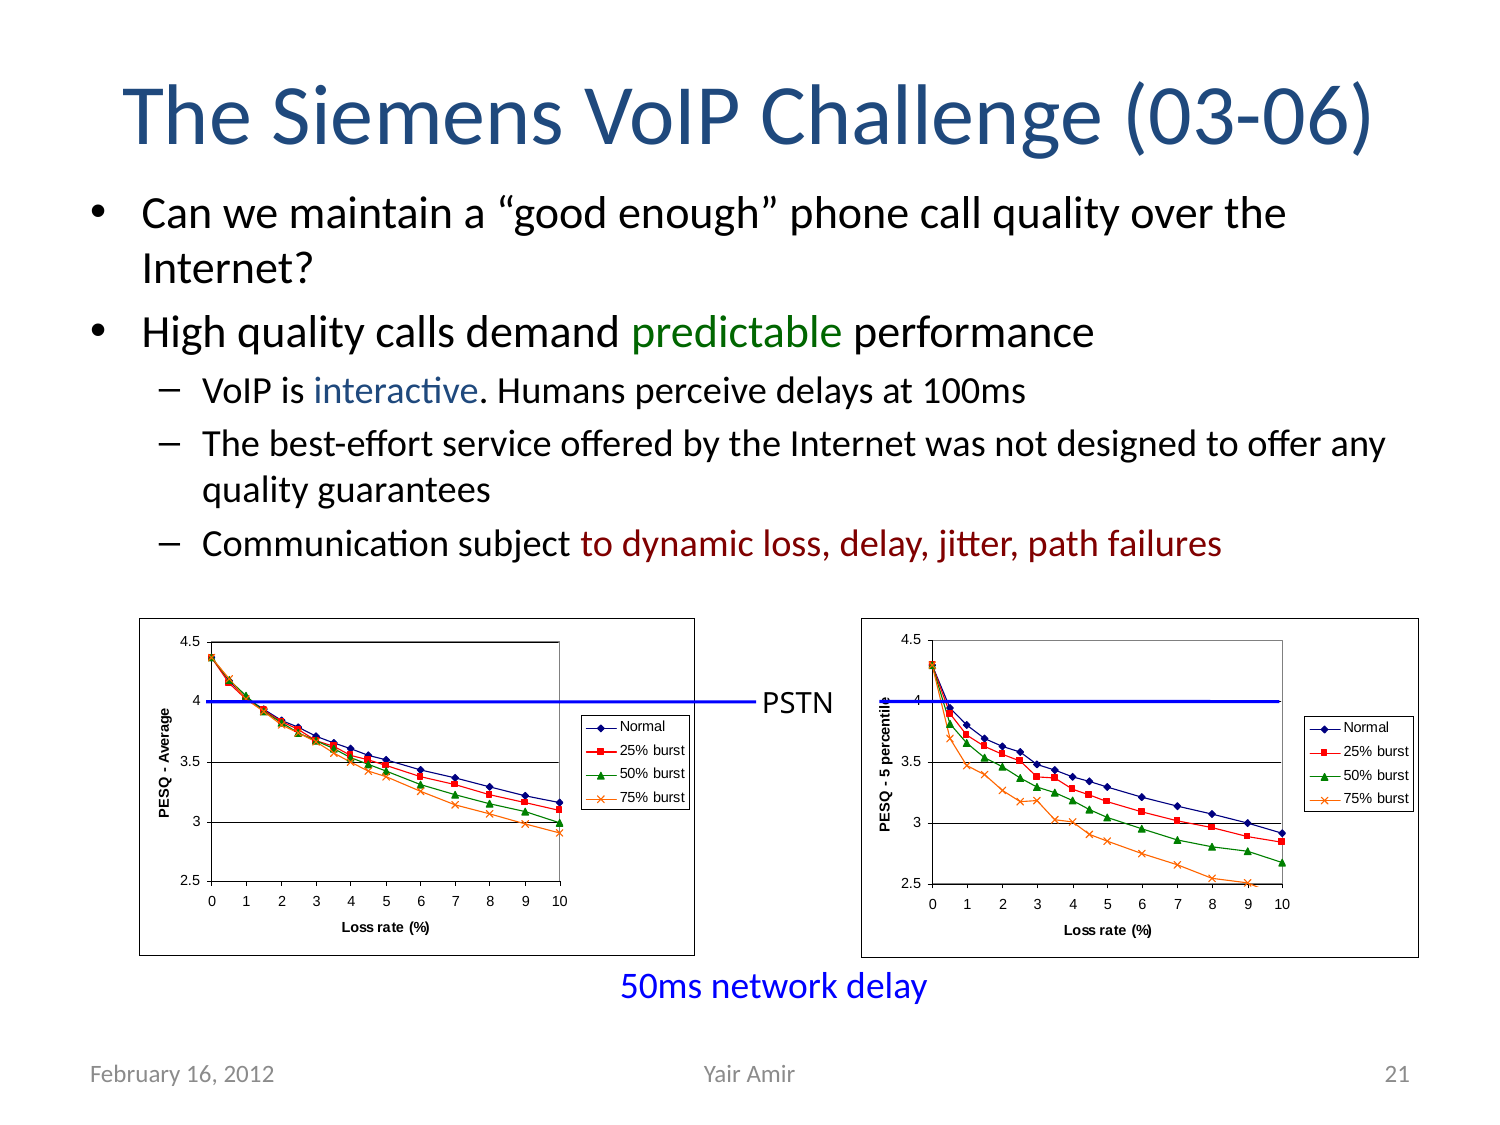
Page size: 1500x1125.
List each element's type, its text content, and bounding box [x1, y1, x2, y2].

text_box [854, 611, 1426, 964]
title The Siemens VoIP Challenge (03-06) [75, 45, 1425, 174]
slide_number 21 [1074, 1042, 1425, 1103]
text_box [133, 612, 702, 962]
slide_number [75, 1042, 425, 1103]
text_box PSTN [747, 677, 849, 727]
list Can we maintain a “good enough” phone call quality over the Internet? High quality calls demand predictable performance VoIP is interactive. Humans perceive delays at 100ms The best-effort service offered by the Internet was not designed to offer any quality guarantees Communication subject to dynamic loss, delay, jitter, path failures [75, 174, 1425, 575]
text_box 50ms network delay [604, 962, 969, 1026]
footer Yair Amir [512, 1042, 988, 1103]
